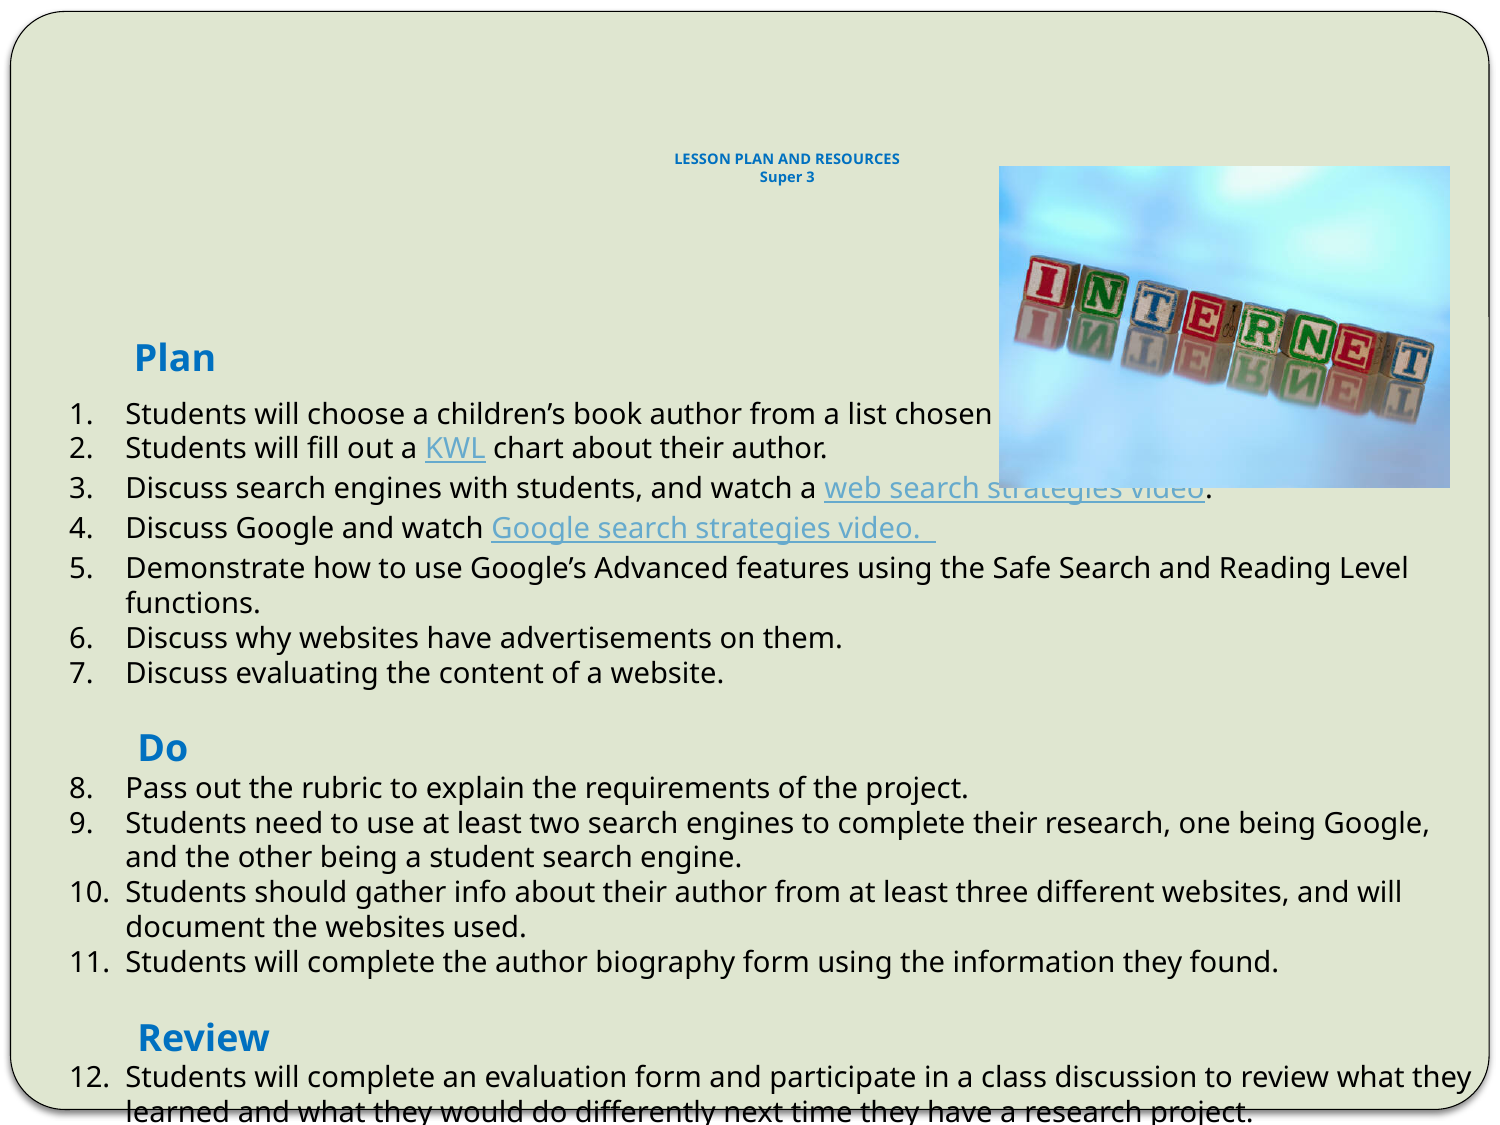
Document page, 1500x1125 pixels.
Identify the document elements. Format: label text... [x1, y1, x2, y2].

picture [999, 166, 1451, 488]
title LESSON PLAN AND RESOURCES Super 3 [150, 62, 1425, 200]
text_box Plan [119, 326, 232, 387]
text_box Students will choose a children’s book author from a list chosen by the teacher. Students will fill out a KWL chart about their author. Discuss search engines with students, and watch a web search strategies video. Discuss Google and watch Google search strategies video. Demonstrate how to use Google’s Advanced features using the Safe Search and Reading Level functions. Discuss why websites have advertisements on them. Discuss evaluating the content of a website. Do Pass out the rubric to explain the requirements of the project. Students need to use at least two search engines to complete their research, one being Google, and the other being a student search engine. Students should gather info about their author from at least three different websites, and will document the websites used. Students will complete the author biography form using the information they found. Review Students will complete an evaluation form and participate in a class discussion to review what they learned and what they would do differently next time they have a research project. [54, 387, 1492, 1125]
